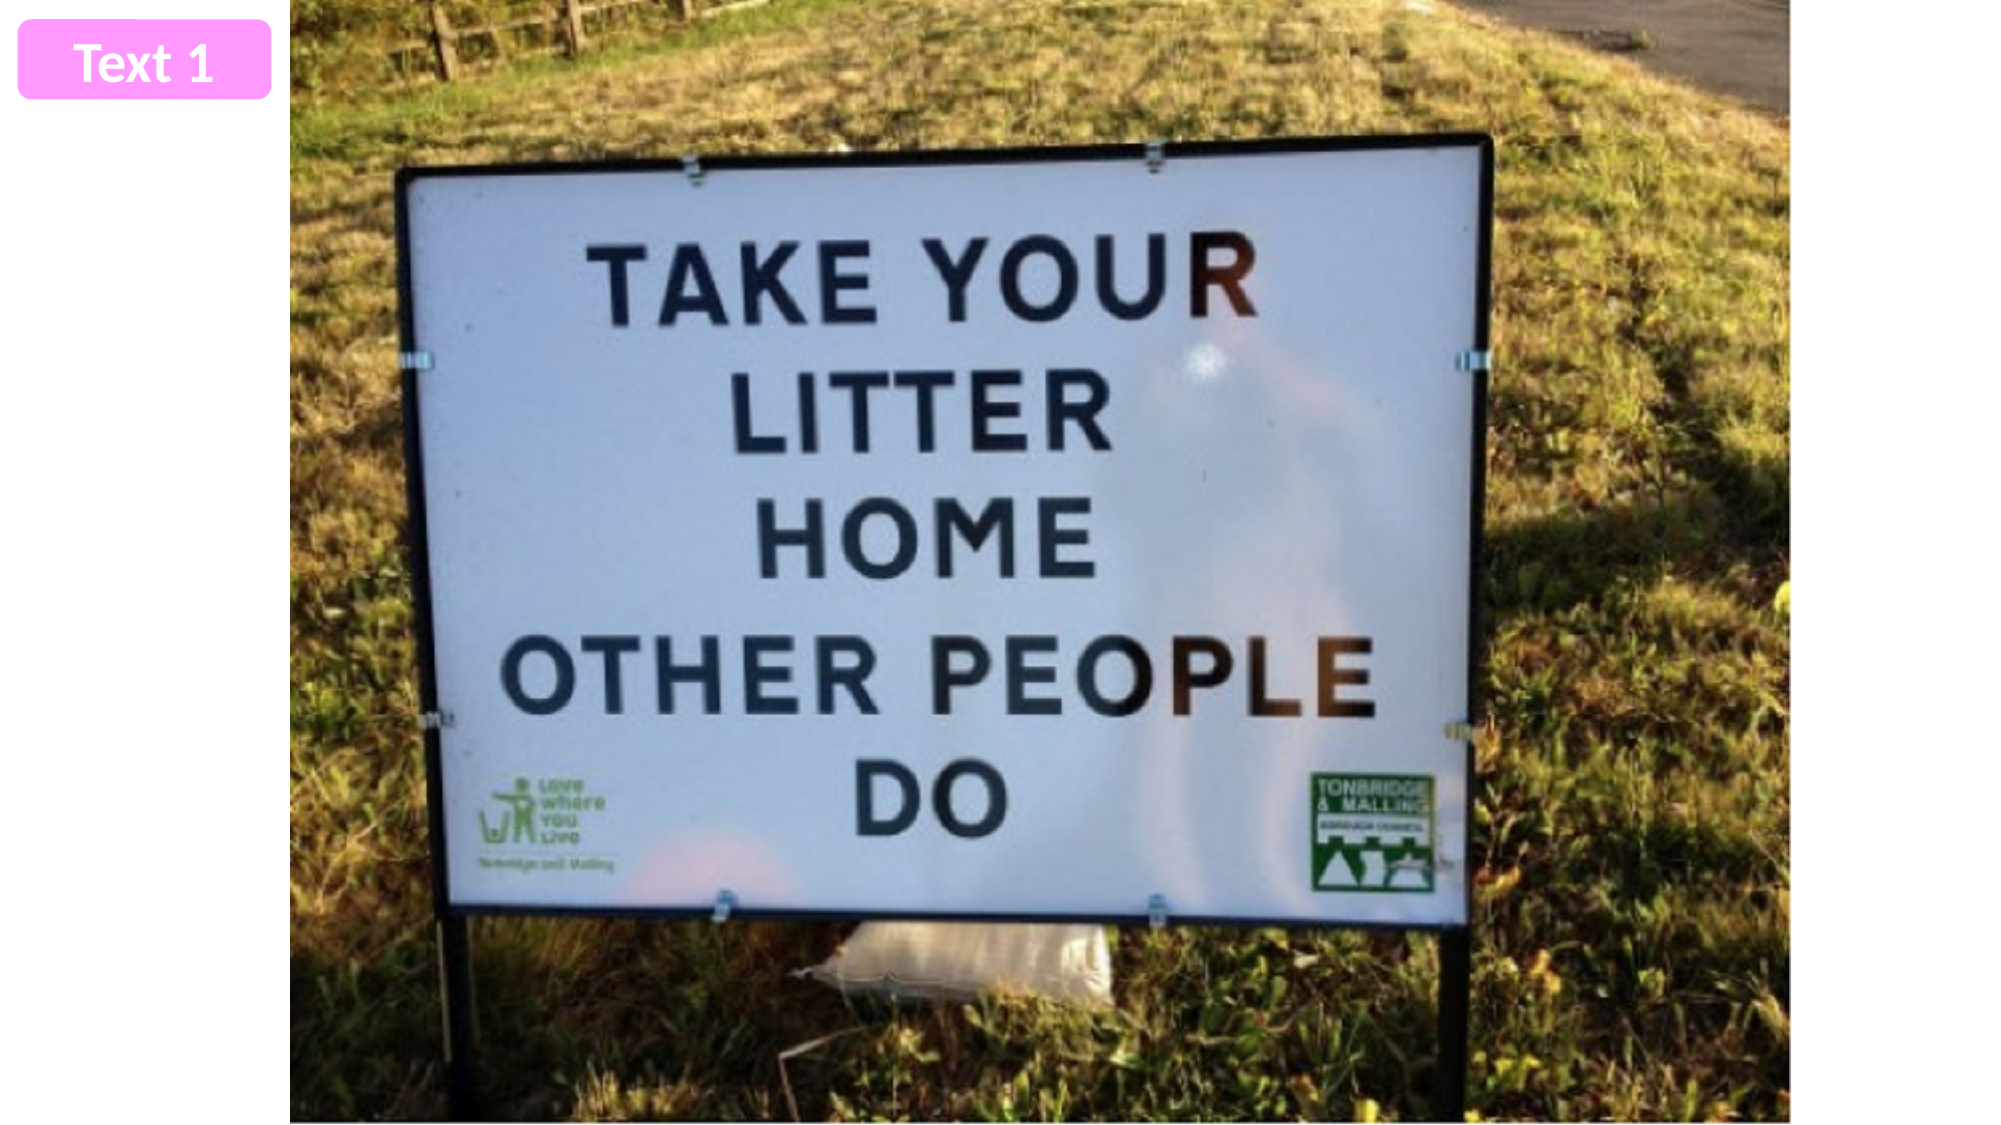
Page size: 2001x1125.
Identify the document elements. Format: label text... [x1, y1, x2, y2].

text_box Text 1 [17, 19, 272, 100]
picture [290, 0, 1792, 1125]
